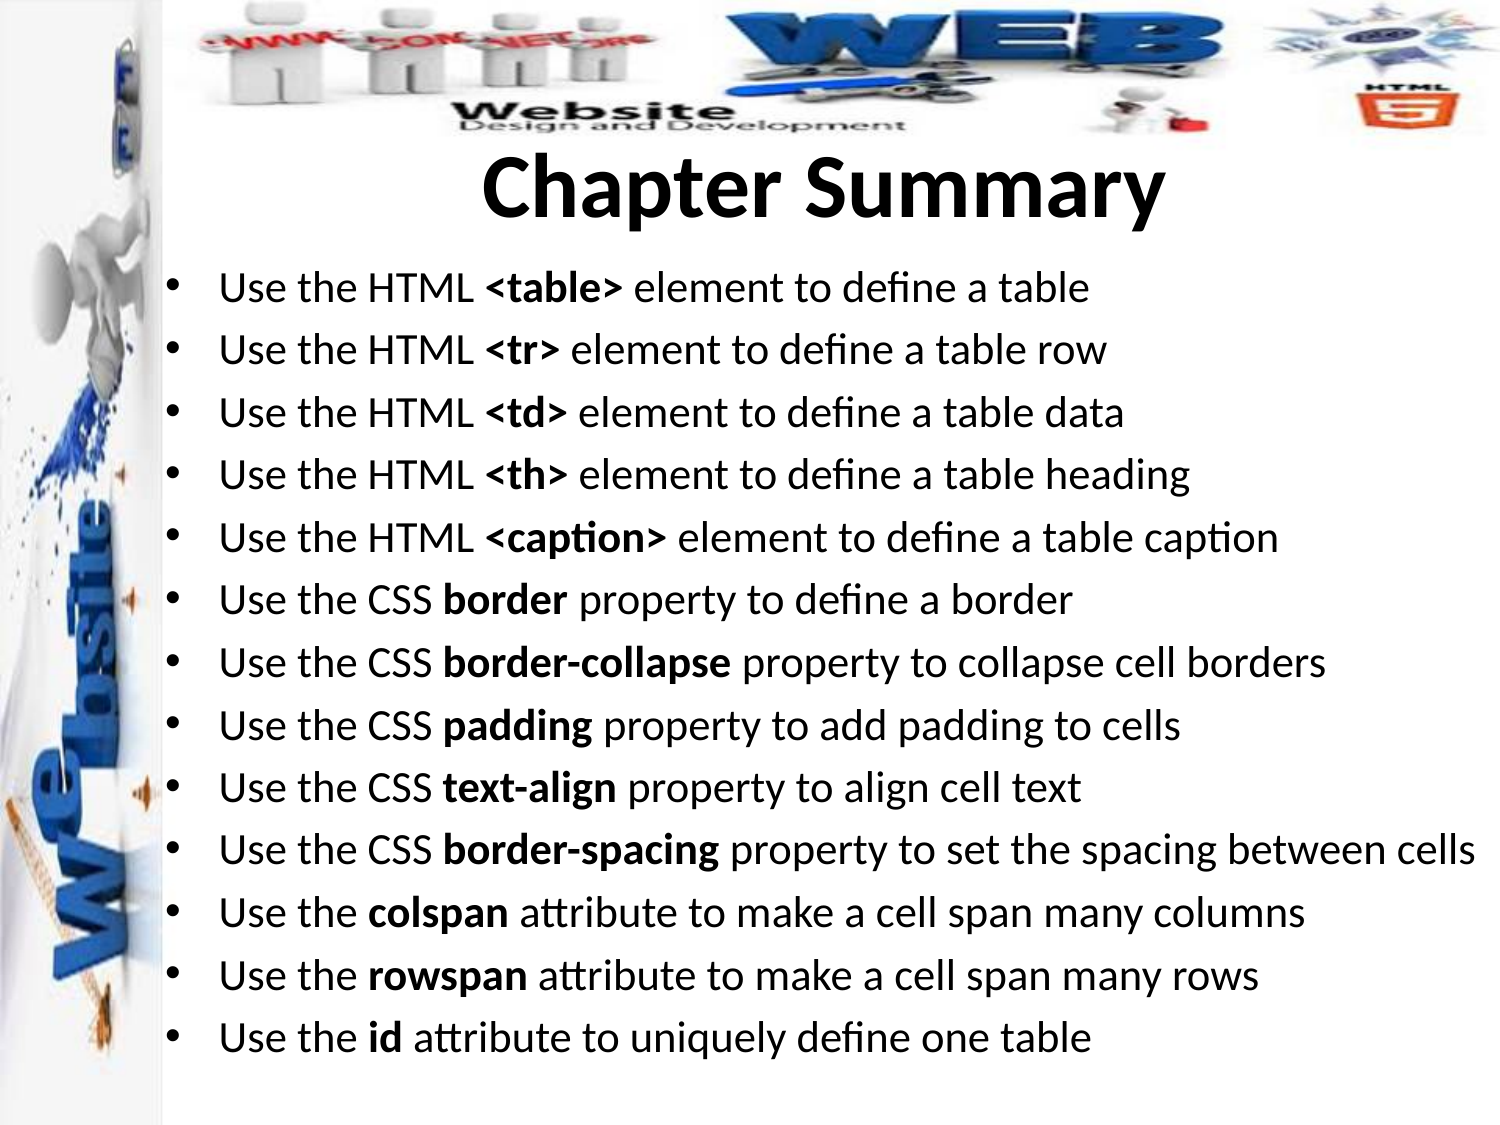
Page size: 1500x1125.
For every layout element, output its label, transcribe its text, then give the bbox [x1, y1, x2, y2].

title Chapter Summary [150, 87, 1500, 249]
list Use the HTML <table> element to define a table Use the HTML <tr> element to define a table row Use the HTML <td> element to define a table data Use the HTML <th> element to define a table heading Use the HTML <caption> element to define a table caption Use the CSS border property to define a border Use the CSS border-collapse property to collapse cell borders Use the CSS padding property to add padding to cells Use the CSS text-align property to align cell text Use the CSS border-spacing property to set the spacing between cells Use the colspan attribute to make a cell span many columns Use the rowspan attribute to make a cell span many rows Use the id attribute to uniquely define one table [150, 249, 1500, 1125]
picture [0, 0, 1500, 1125]
